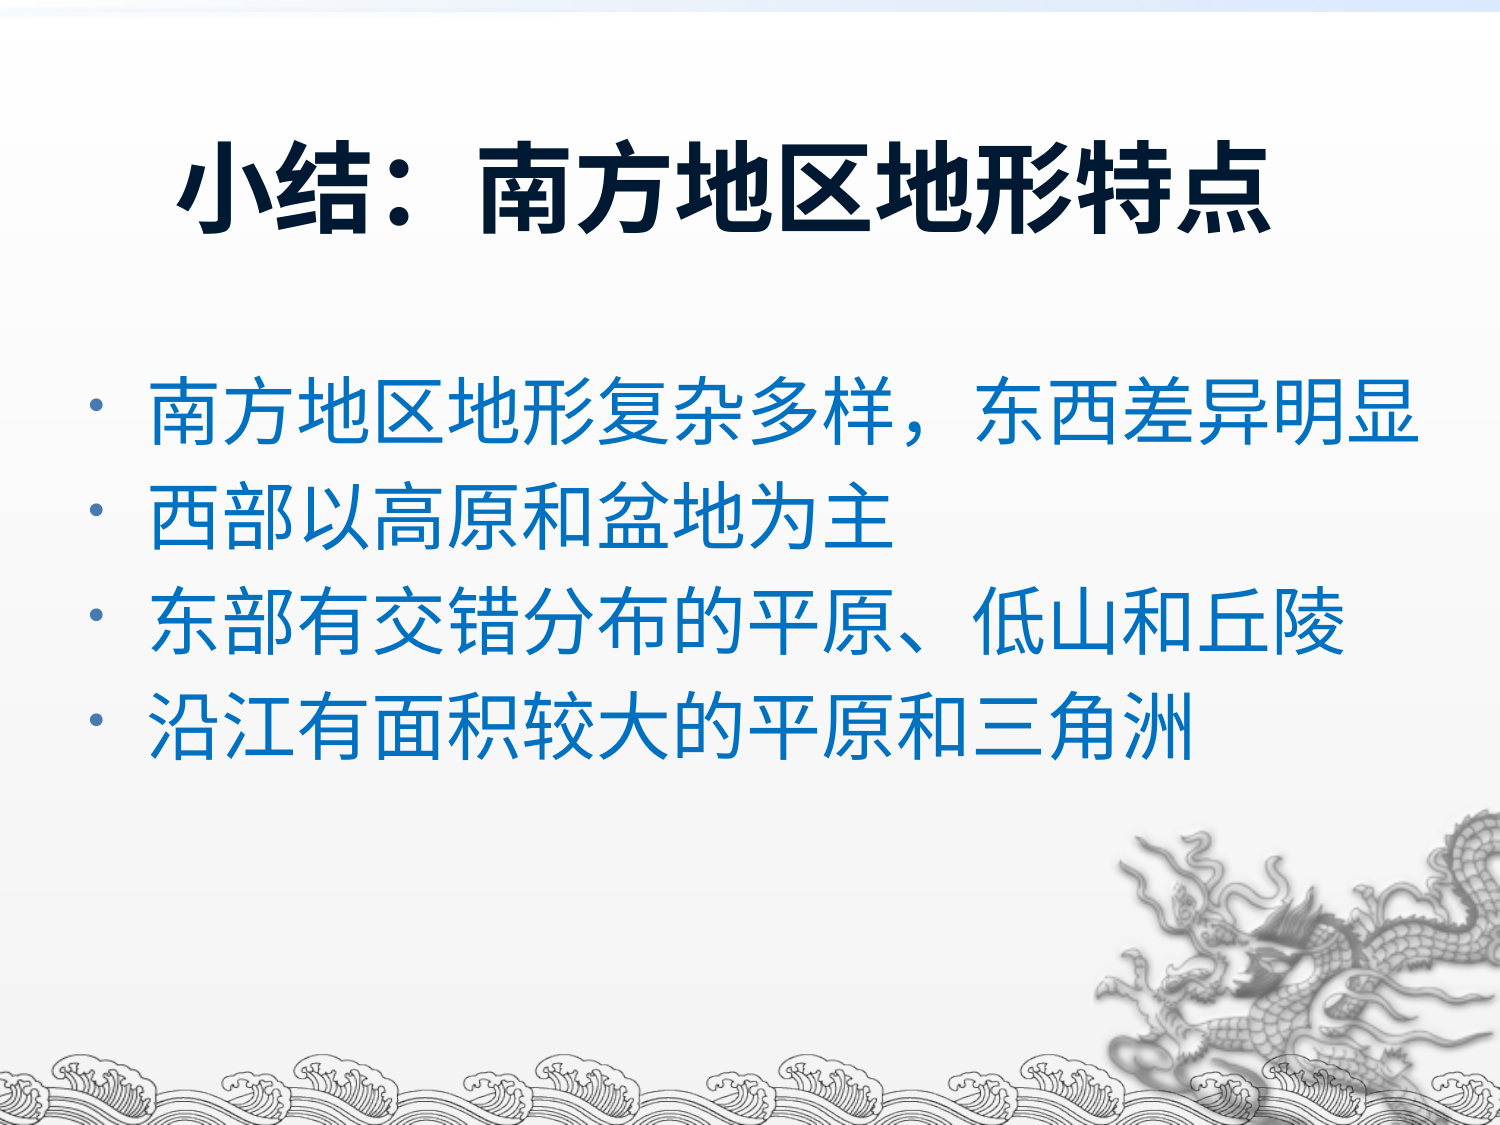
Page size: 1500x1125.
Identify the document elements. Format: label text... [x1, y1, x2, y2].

list 南方地区地形复杂多样，东西差异明显 西部以高原和盆地为主 东部有交错分布的平原、低山和丘陵 沿江有面积较大的平原和三角洲 [74, 356, 1460, 882]
title 小结：南方地区地形特点 [74, 91, 1341, 280]
